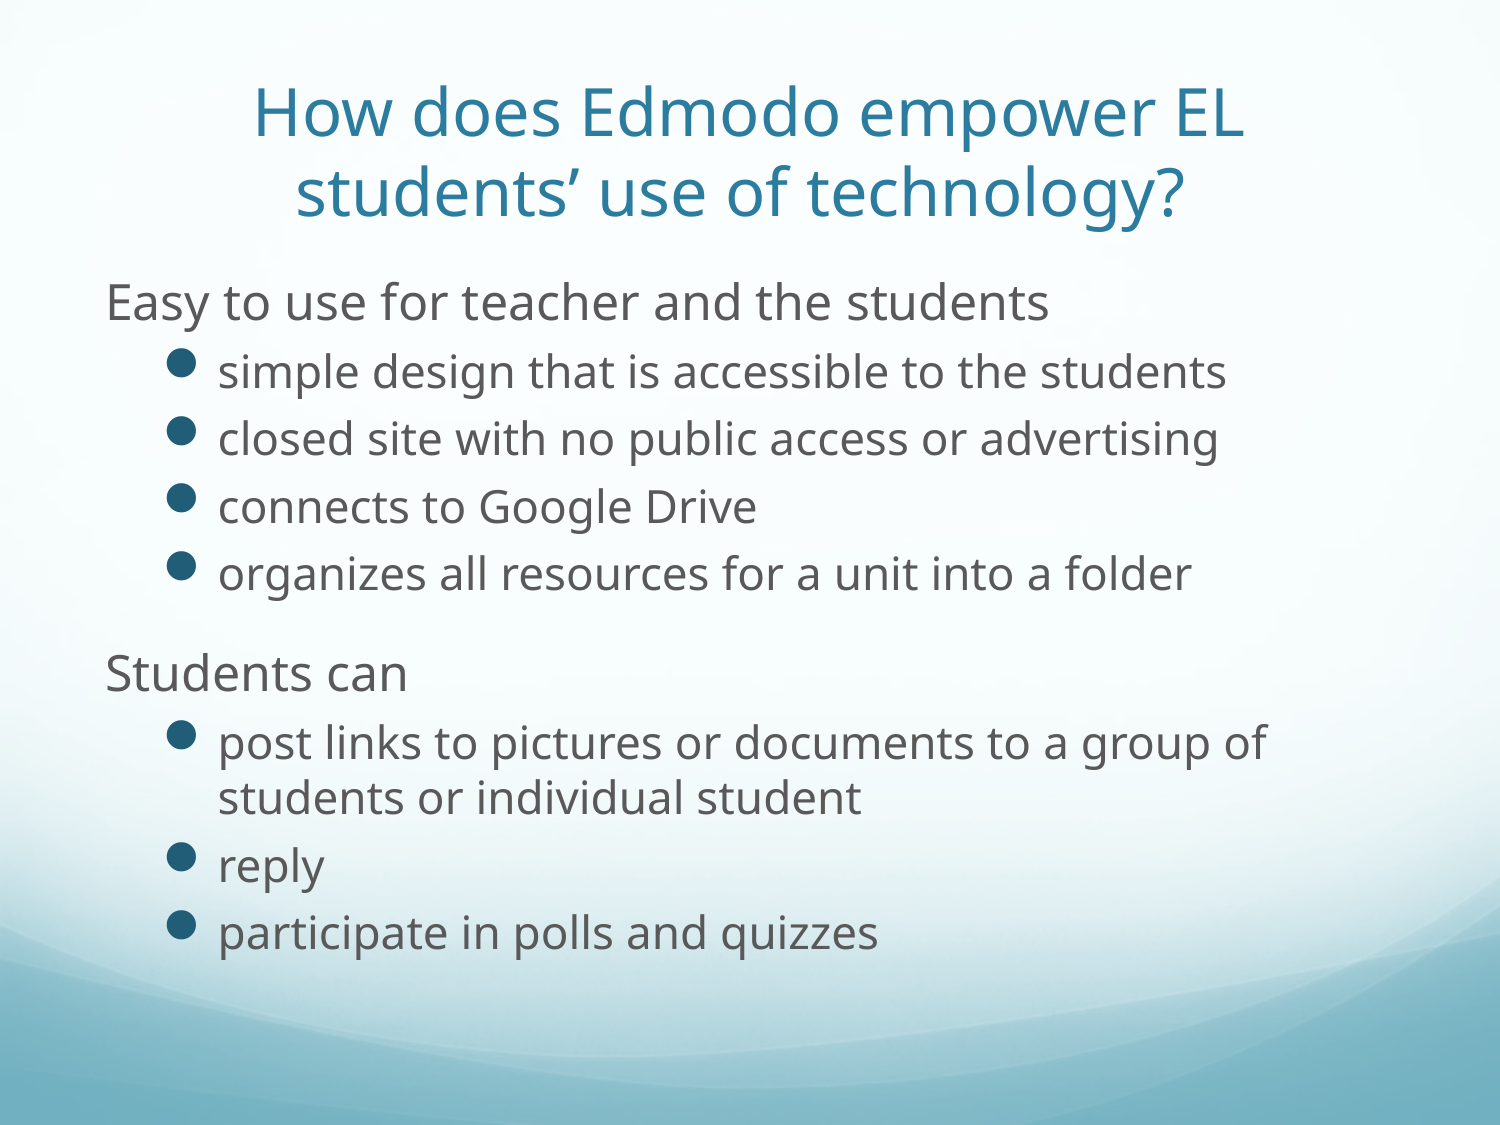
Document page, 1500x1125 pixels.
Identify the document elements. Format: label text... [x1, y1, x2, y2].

list Easy to use for teacher and the students simple design that is accessible to the students closed site with no public access or advertising connects to Google Drive organizes all resources for a unit into a folder Students can post links to pictures or documents to a group of students or individual student reply participate in polls and quizzes [90, 262, 1410, 975]
title How does Edmodo empower EL students’ use of technology? [90, 17, 1410, 237]
